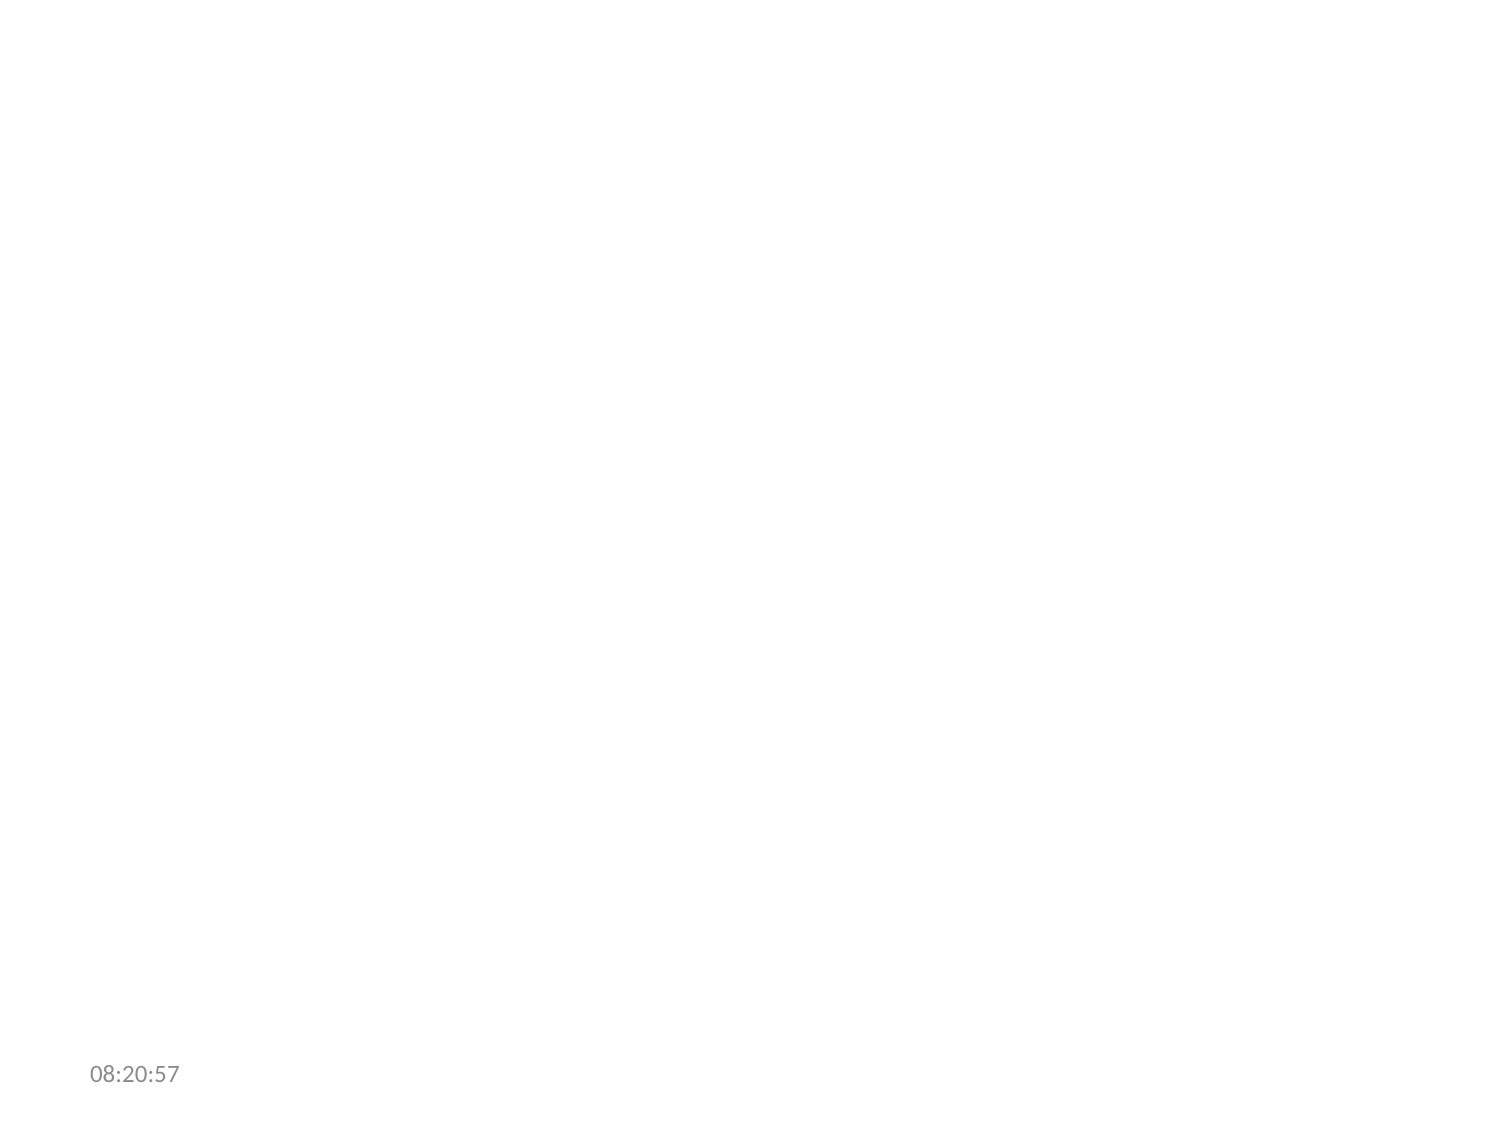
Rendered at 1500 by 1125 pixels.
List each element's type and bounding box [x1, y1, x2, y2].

slide_number [75, 1042, 425, 1103]
